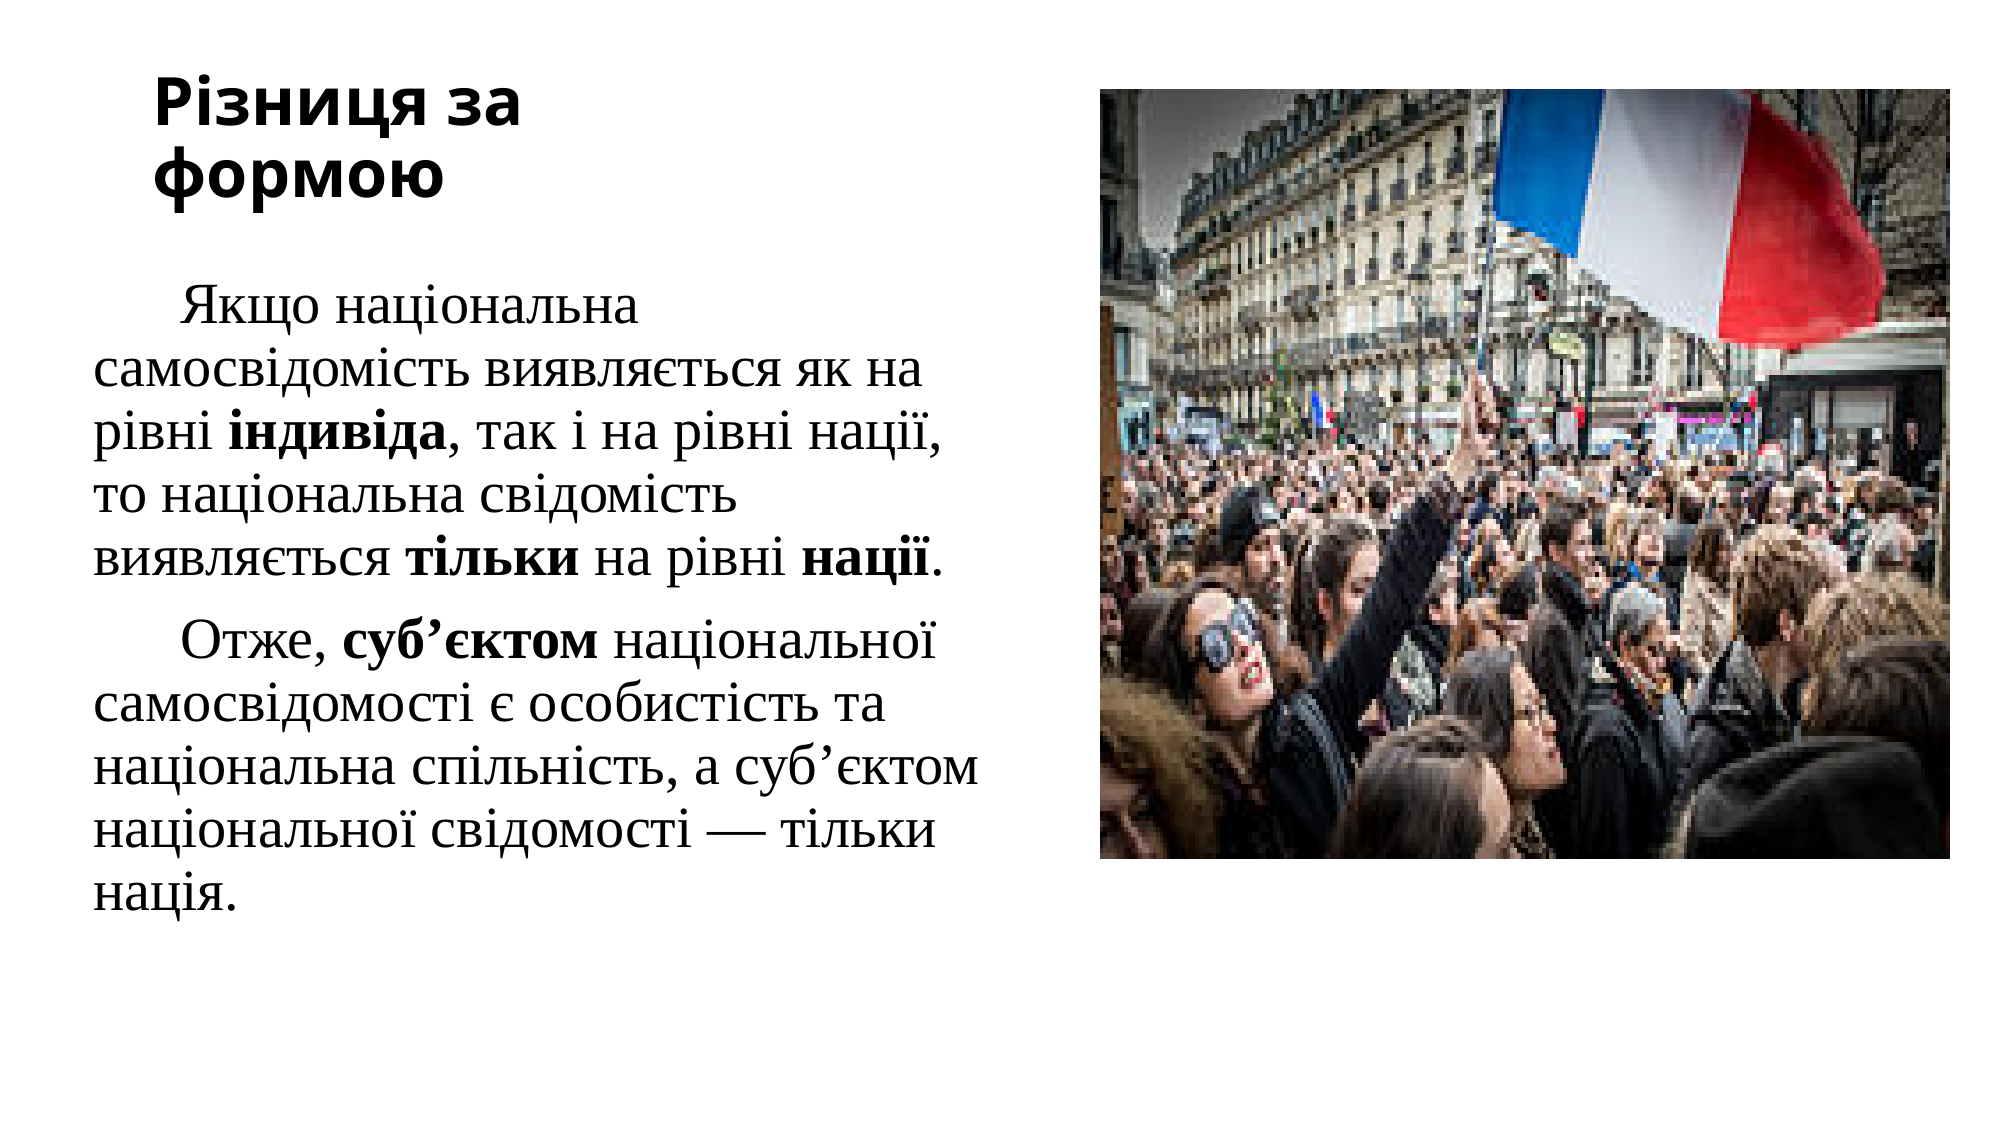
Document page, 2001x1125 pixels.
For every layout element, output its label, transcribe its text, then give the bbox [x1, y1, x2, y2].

list Якщо національна самосвідомість виявляється як на рівні індивіда, так і на рівні нації, то національна свідомість виявляється тільки на рівні нації. Отже, суб’єктом національної самосвідомості є особистість та національна спільність, а суб’єктом національної свідомості — тільки нація. [78, 266, 1000, 1050]
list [1099, 89, 1950, 859]
title Різниця за формою [137, 75, 783, 220]
